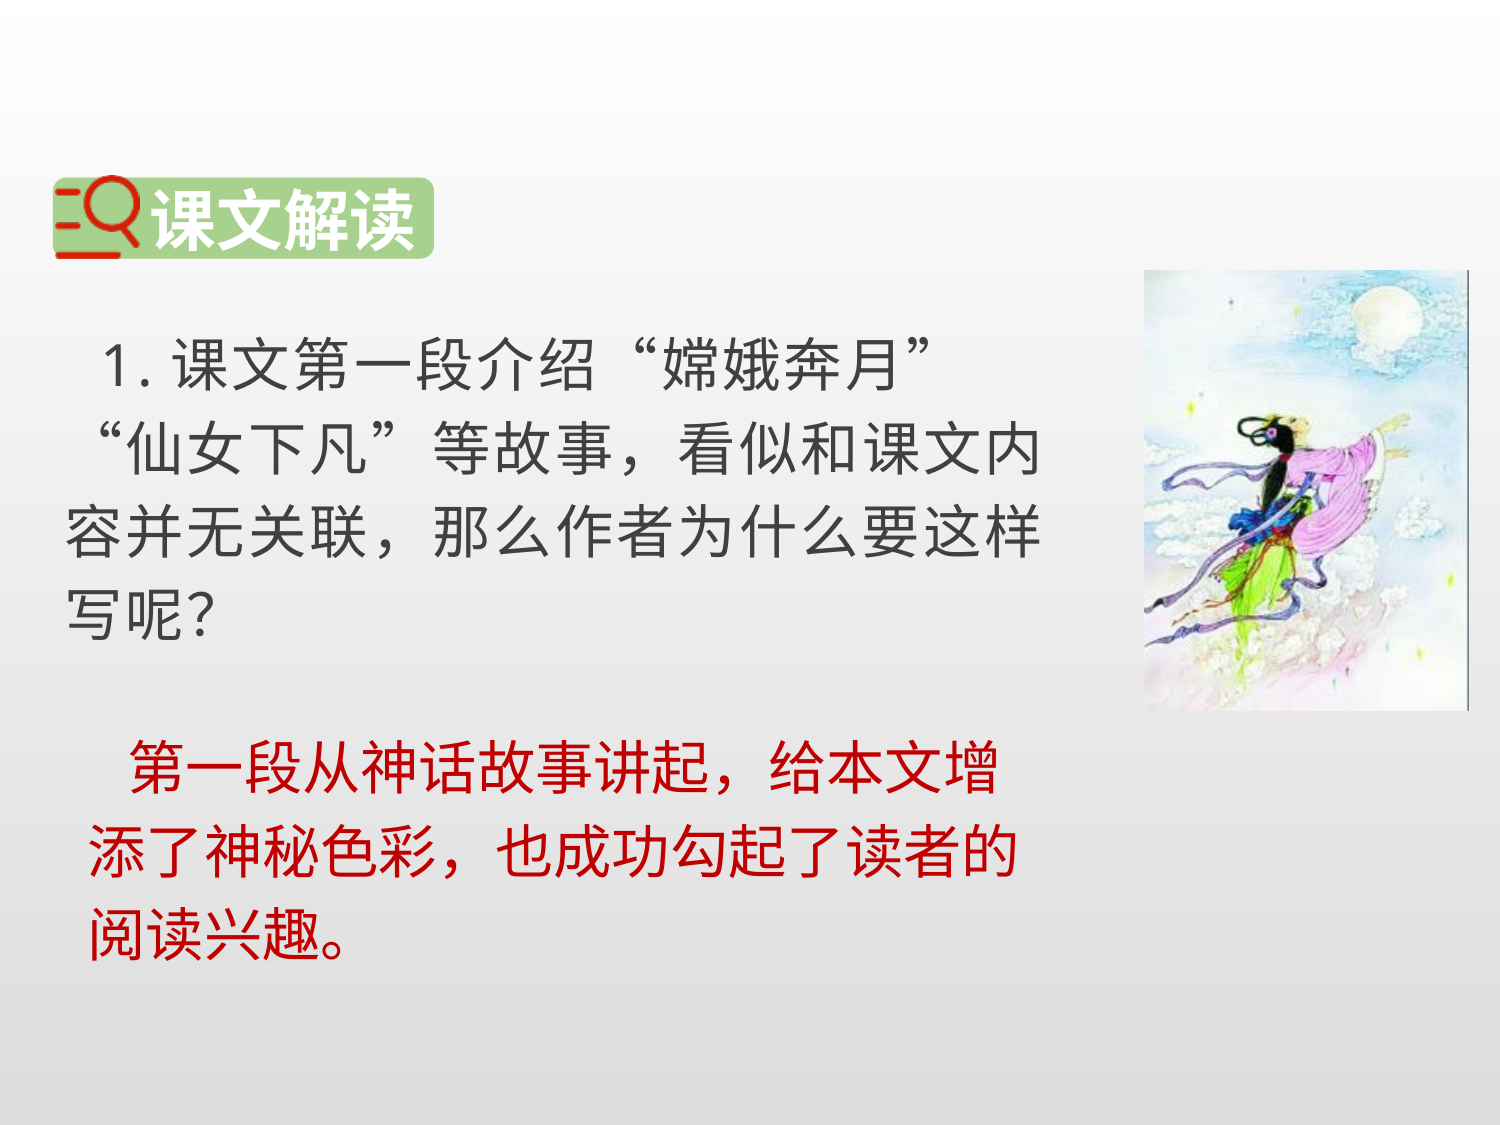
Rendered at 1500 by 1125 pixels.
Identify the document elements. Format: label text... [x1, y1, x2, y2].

picture [1143, 270, 1469, 711]
text_box 课文解读 [135, 171, 436, 267]
list 1.课文第一段介绍“嫦娥奔月”“仙女下凡”等故事，看似和课文内容并无关联，那么作者为什么要这样写呢？ [52, 309, 1069, 645]
text_box 第一段从神话故事讲起，给本文增添了神秘色彩，也成功勾起了读者的阅读兴趣。 [72, 710, 1055, 976]
picture [55, 175, 140, 259]
